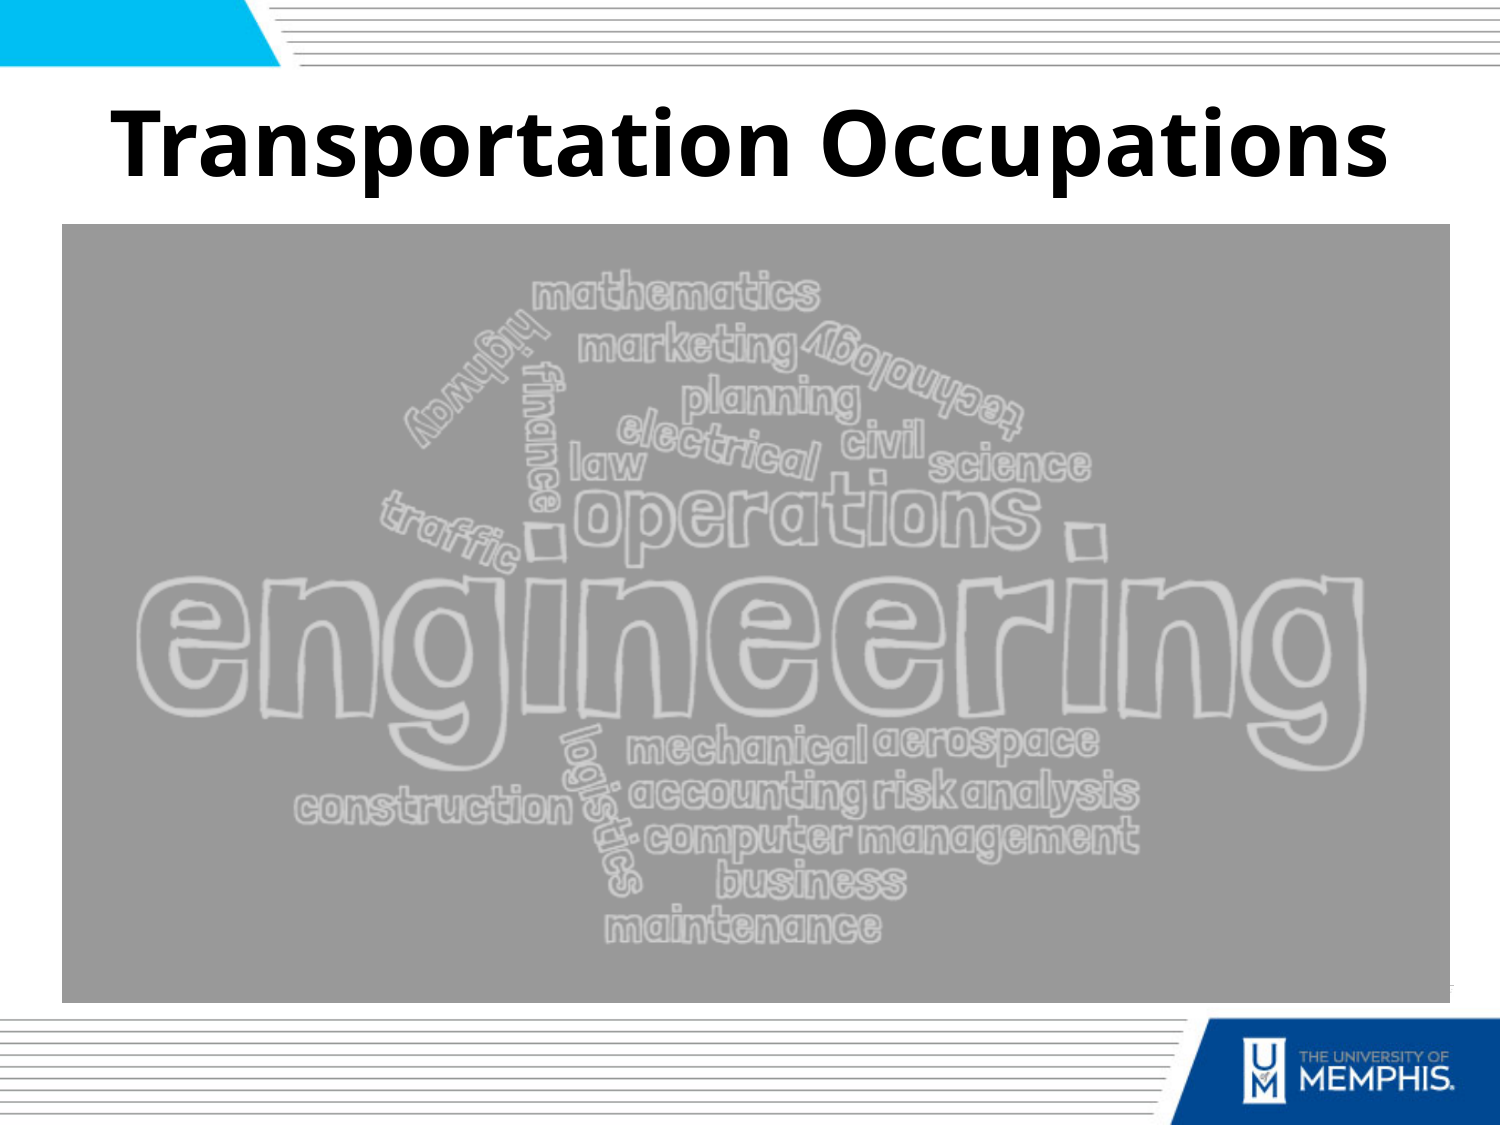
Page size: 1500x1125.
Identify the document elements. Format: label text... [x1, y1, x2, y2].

picture [0, 0, 1500, 1125]
title Transportation Occupations [75, 62, 1425, 218]
